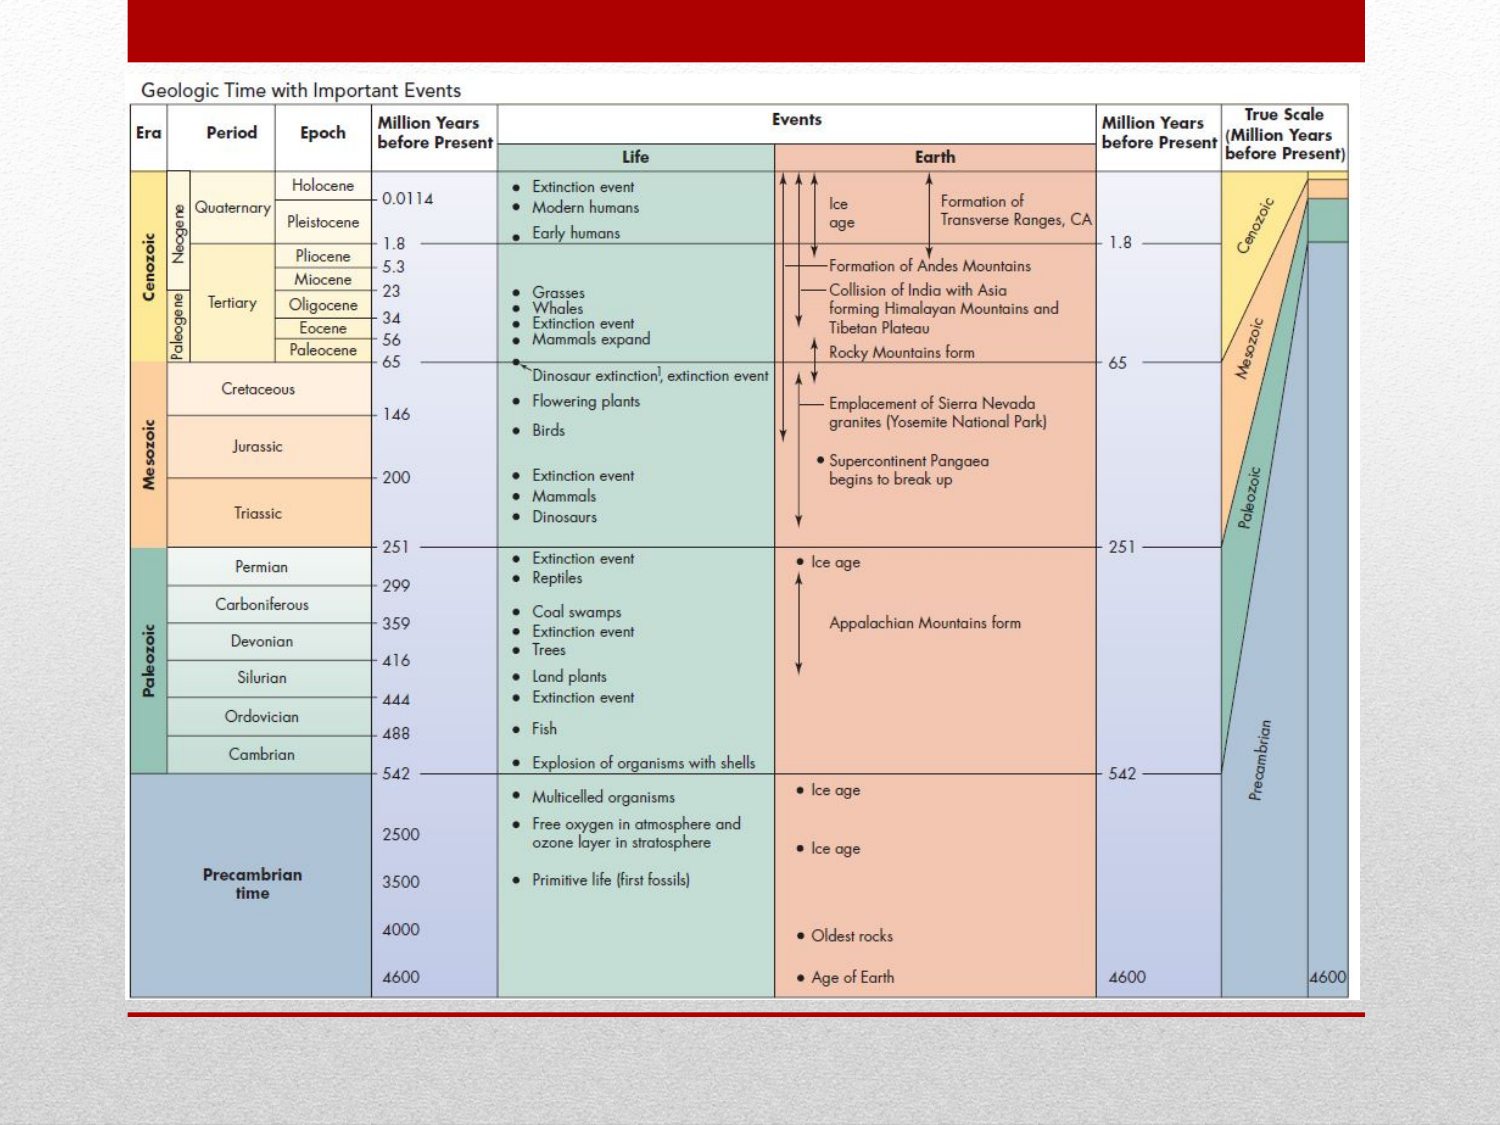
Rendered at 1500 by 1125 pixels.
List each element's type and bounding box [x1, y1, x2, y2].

picture [124, 74, 1360, 1001]
